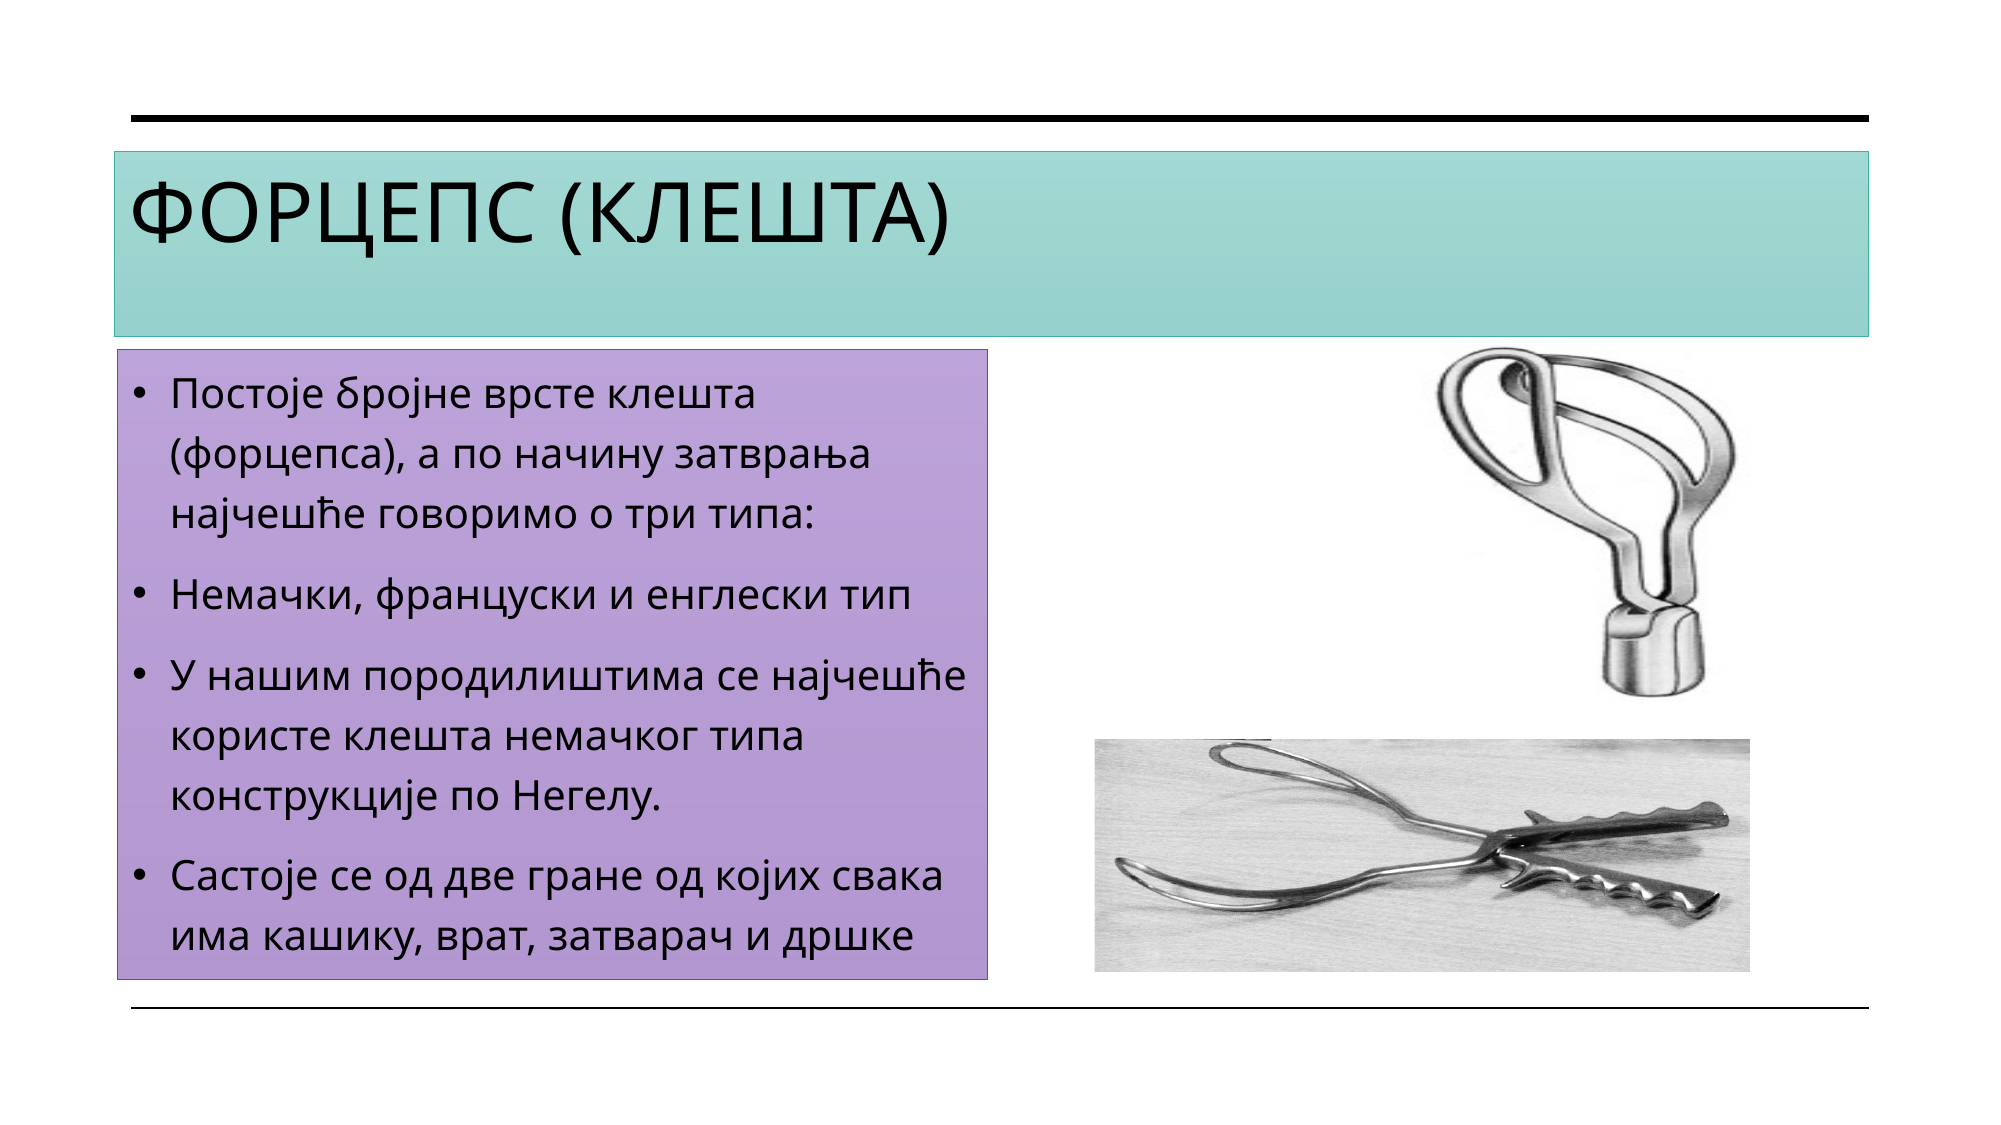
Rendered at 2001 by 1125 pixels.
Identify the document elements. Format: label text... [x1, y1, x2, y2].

title ФОРЦЕПС (КЛЕШТА) [114, 151, 1869, 337]
list Постоје бројне врсте клешта (форцепса), а по начину затврања најчешће говоримо о три типа: Немачки, француски и енглески тип У нашим породилиштима се најчешће користе клешта немачког типа конструкције по Негелу. Састоје се од две гране од којих свака има кашику, врат, затварач и дршке [117, 349, 988, 980]
text_box [1094, 739, 1750, 972]
text_box [1422, 342, 1755, 705]
